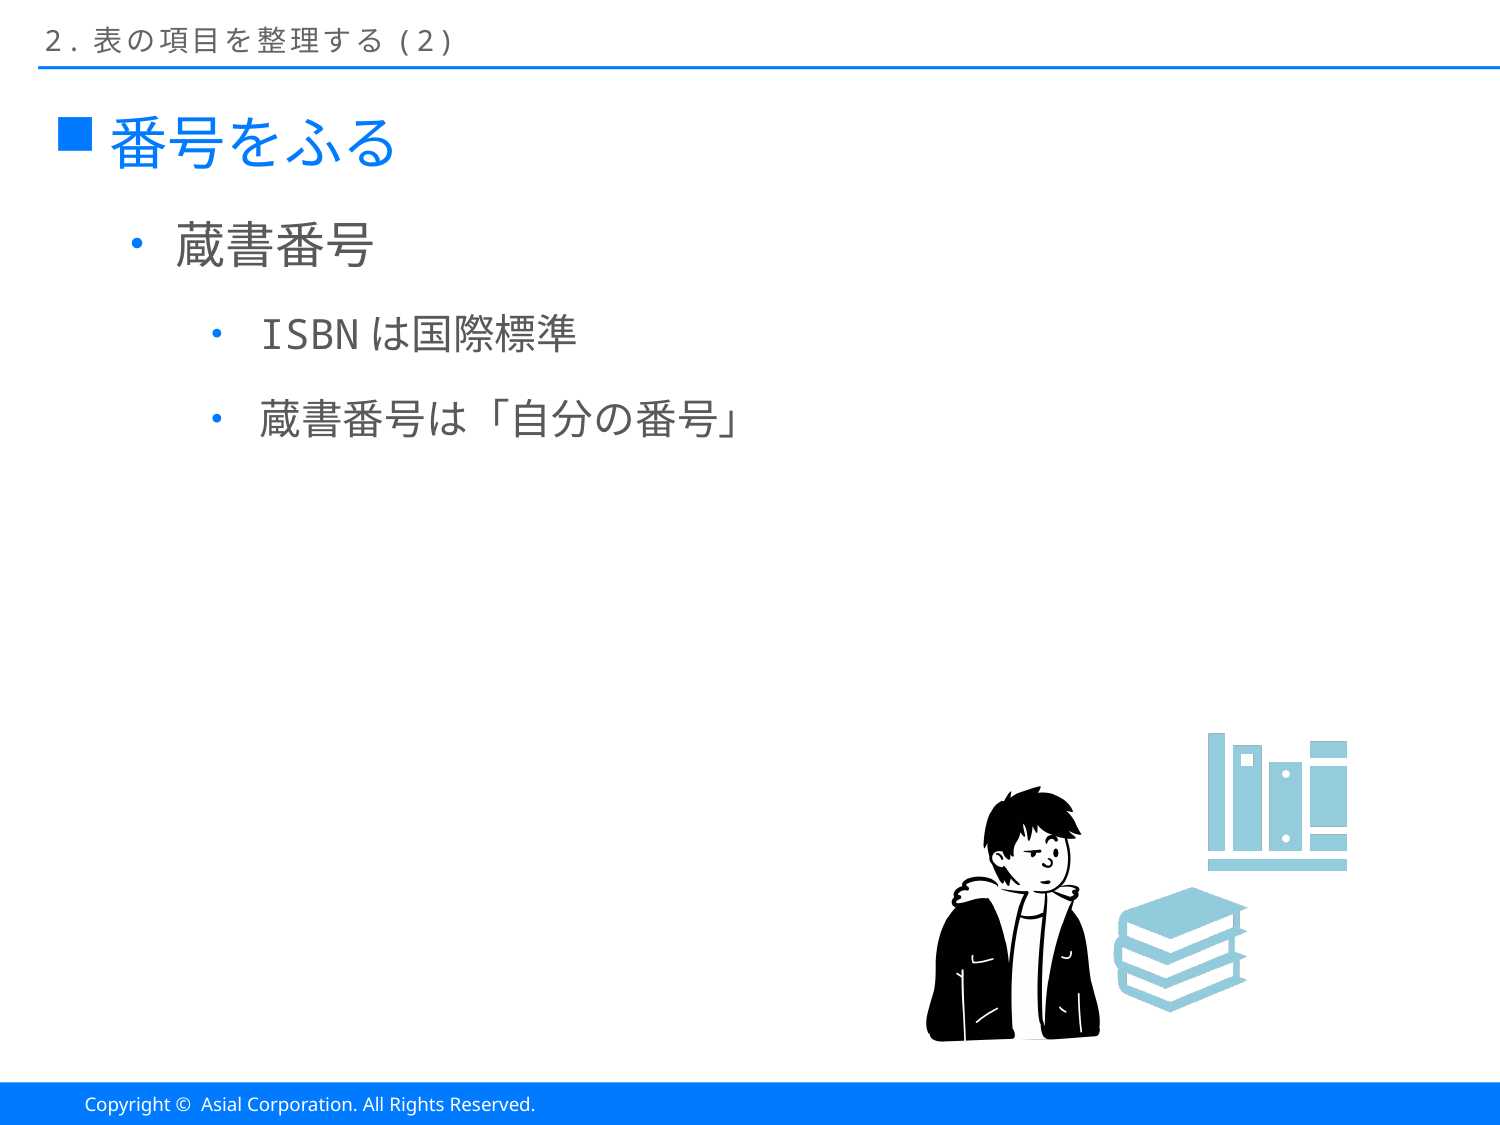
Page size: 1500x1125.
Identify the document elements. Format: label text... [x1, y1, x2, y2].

title 2.表の項目を整理する(2) [29, 7, 1223, 72]
picture [919, 705, 1375, 1050]
list 番号をふる 蔵書番号 ISBNは国際標準 蔵書番号は「自分の番号」 [38, 84, 1459, 988]
